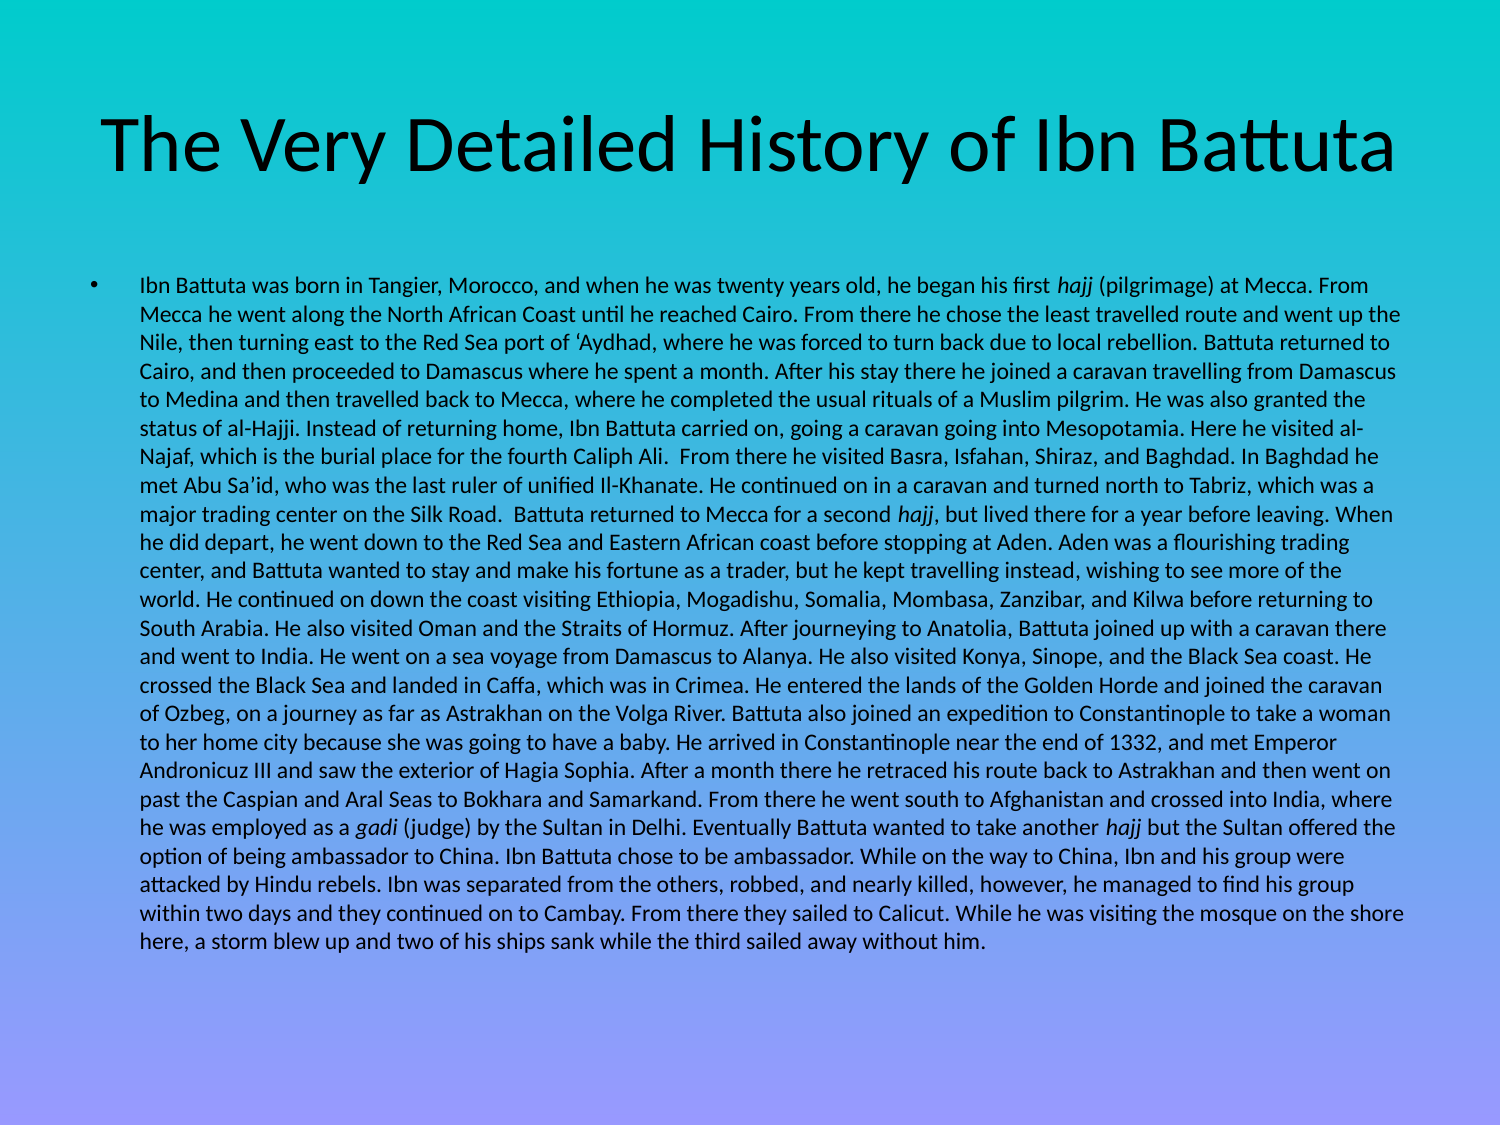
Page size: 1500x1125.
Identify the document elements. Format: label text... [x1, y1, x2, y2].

title The Very Detailed History of Ibn Battuta [75, 45, 1425, 233]
list Ibn Battuta was born in Tangier, Morocco, and when he was twenty years old, he began his first hajj (pilgrimage) at Mecca. From Mecca he went along the North African Coast until he reached Cairo. From there he chose the least travelled route and went up the Nile, then turning east to the Red Sea port of ‘Aydhad, where he was forced to turn back due to local rebellion. Battuta returned to Cairo, and then proceeded to Damascus where he spent a month. After his stay there he joined a caravan travelling from Damascus to Medina and then travelled back to Mecca, where he completed the usual rituals of a Muslim pilgrim. He was also granted the status of al-Hajji. Instead of returning home, Ibn Battuta carried on, going a caravan going into Mesopotamia. Here he visited al-Najaf, which is the burial place for the fourth Caliph Ali. From there he visited Basra, Isfahan, Shiraz, and Baghdad. In Baghdad he met Abu Sa’id, who was the last ruler of unified Il-Khanate. He continued on in a caravan and turned north to Tabriz, which was a major trading center on the Silk Road. Battuta returned to Mecca for a second hajj, but lived there for a year before leaving. When he did depart, he went down to the Red Sea and Eastern African coast before stopping at Aden. Aden was a flourishing trading center, and Battuta wanted to stay and make his fortune as a trader, but he kept travelling instead, wishing to see more of the world. He continued on down the coast visiting Ethiopia, Mogadishu, Somalia, Mombasa, Zanzibar, and Kilwa before returning to South Arabia. He also visited Oman and the Straits of Hormuz. After journeying to Anatolia, Battuta joined up with a caravan there and went to India. He went on a sea voyage from Damascus to Alanya. He also visited Konya, Sinope, and the Black Sea coast. He crossed the Black Sea and landed in Caffa, which was in Crimea. He entered the lands of the Golden Horde and joined the caravan of Ozbeg, on a journey as far as Astrakhan on the Volga River. Battuta also joined an expedition to Constantinople to take a woman to her home city because she was going to have a baby. He arrived in Constantinople near the end of 1332, and met Emperor Andronicuz III and saw the exterior of Hagia Sophia. After a month there he retraced his route back to Astrakhan and then went on past the Caspian and Aral Seas to Bokhara and Samarkand. From there he went south to Afghanistan and crossed into India, where he was employed as a gadi (judge) by the Sultan in Delhi. Eventually Battuta wanted to take another hajj but the Sultan offered the option of being ambassador to China. Ibn Battuta chose to be ambassador. While on the way to China, Ibn and his group were attacked by Hindu rebels. Ibn was separated from the others, robbed, and nearly killed, however, he managed to find his group within two days and they continued on to Cambay. From there they sailed to Calicut. While he was visiting the mosque on the shore here, a storm blew up and two of his ships sank while the third sailed away without him. [75, 262, 1425, 1005]
